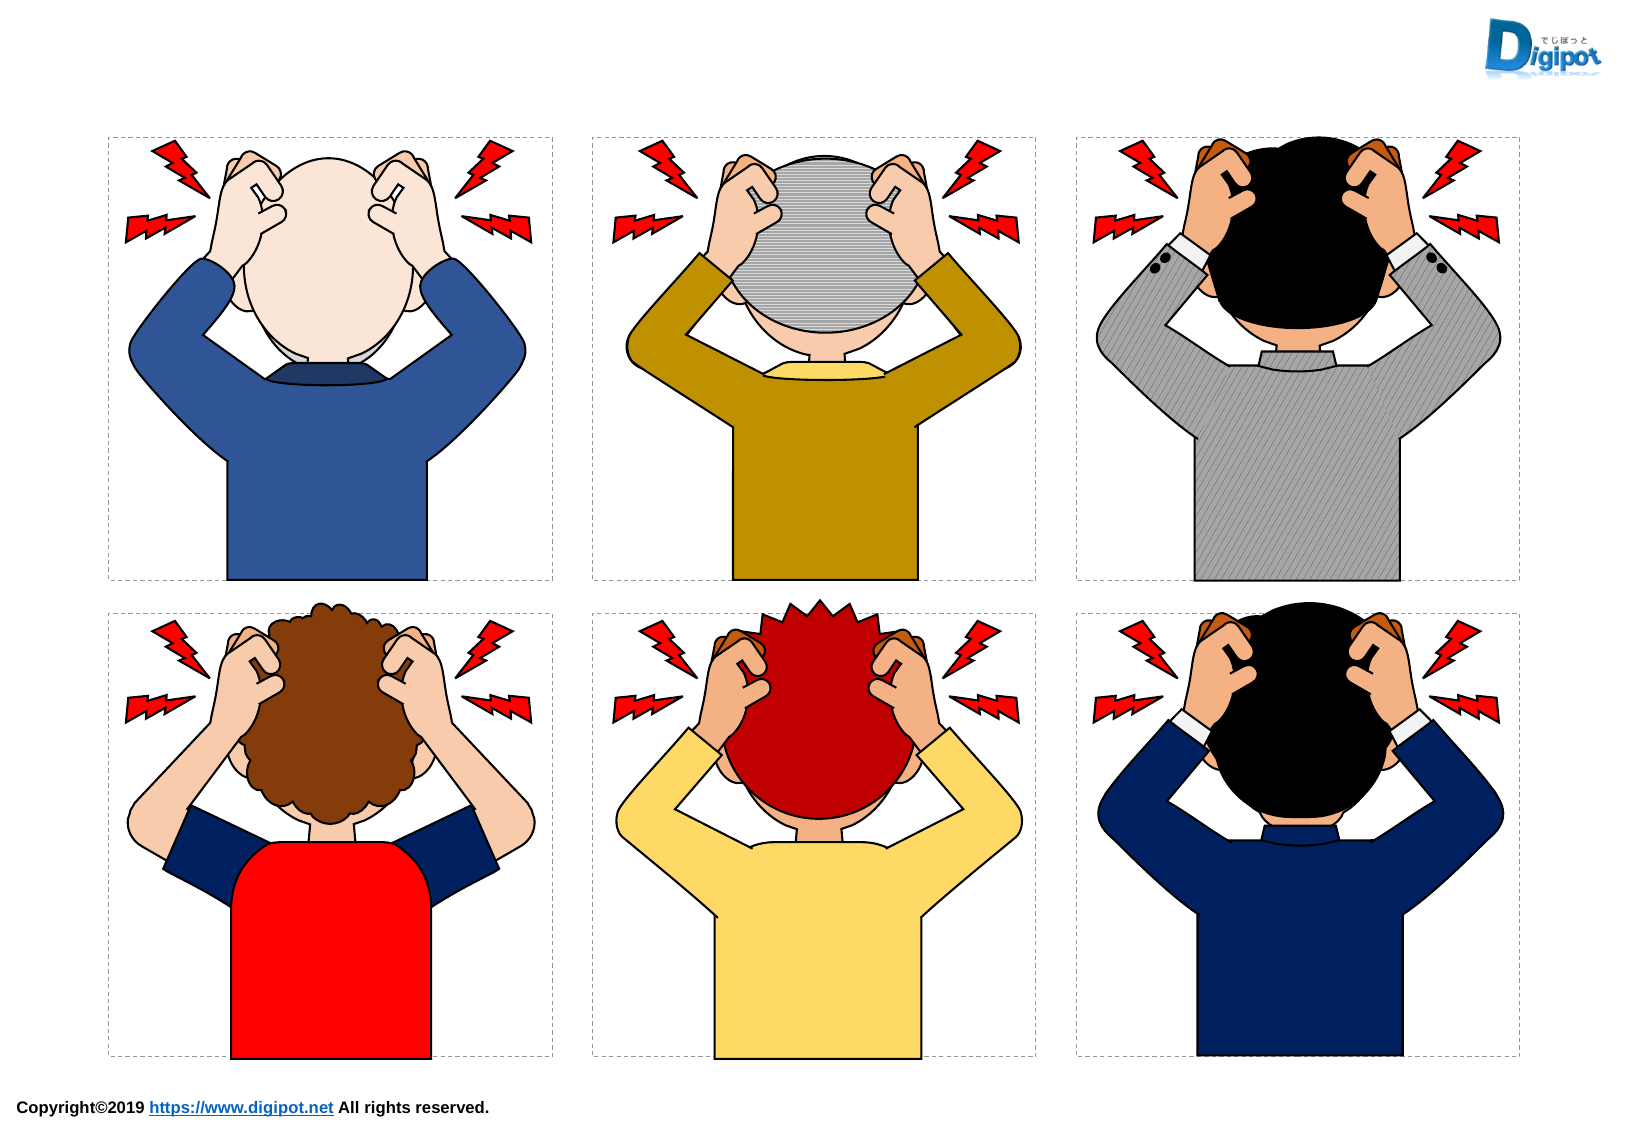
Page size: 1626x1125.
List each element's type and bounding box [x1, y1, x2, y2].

text_box [969, 140, 1001, 152]
text_box [1103, 136, 1494, 581]
text_box [1494, 217, 1499, 243]
picture [1485, 18, 1602, 82]
text_box [156, 140, 181, 149]
text_box [125, 217, 134, 243]
text_box [1014, 697, 1019, 723]
text_box [1093, 216, 1103, 243]
text_box [613, 215, 639, 243]
text_box [613, 696, 624, 723]
text_box [134, 149, 520, 580]
text_box [520, 216, 532, 243]
text_box [141, 603, 521, 1059]
text_box [639, 140, 671, 152]
text_box [1008, 216, 1019, 243]
text_box [1093, 696, 1105, 723]
text_box [125, 696, 141, 723]
text_box [521, 697, 532, 723]
text_box [1105, 603, 1497, 1056]
text_box [624, 600, 1014, 1059]
text_box [484, 140, 509, 149]
text_box [639, 152, 1008, 580]
